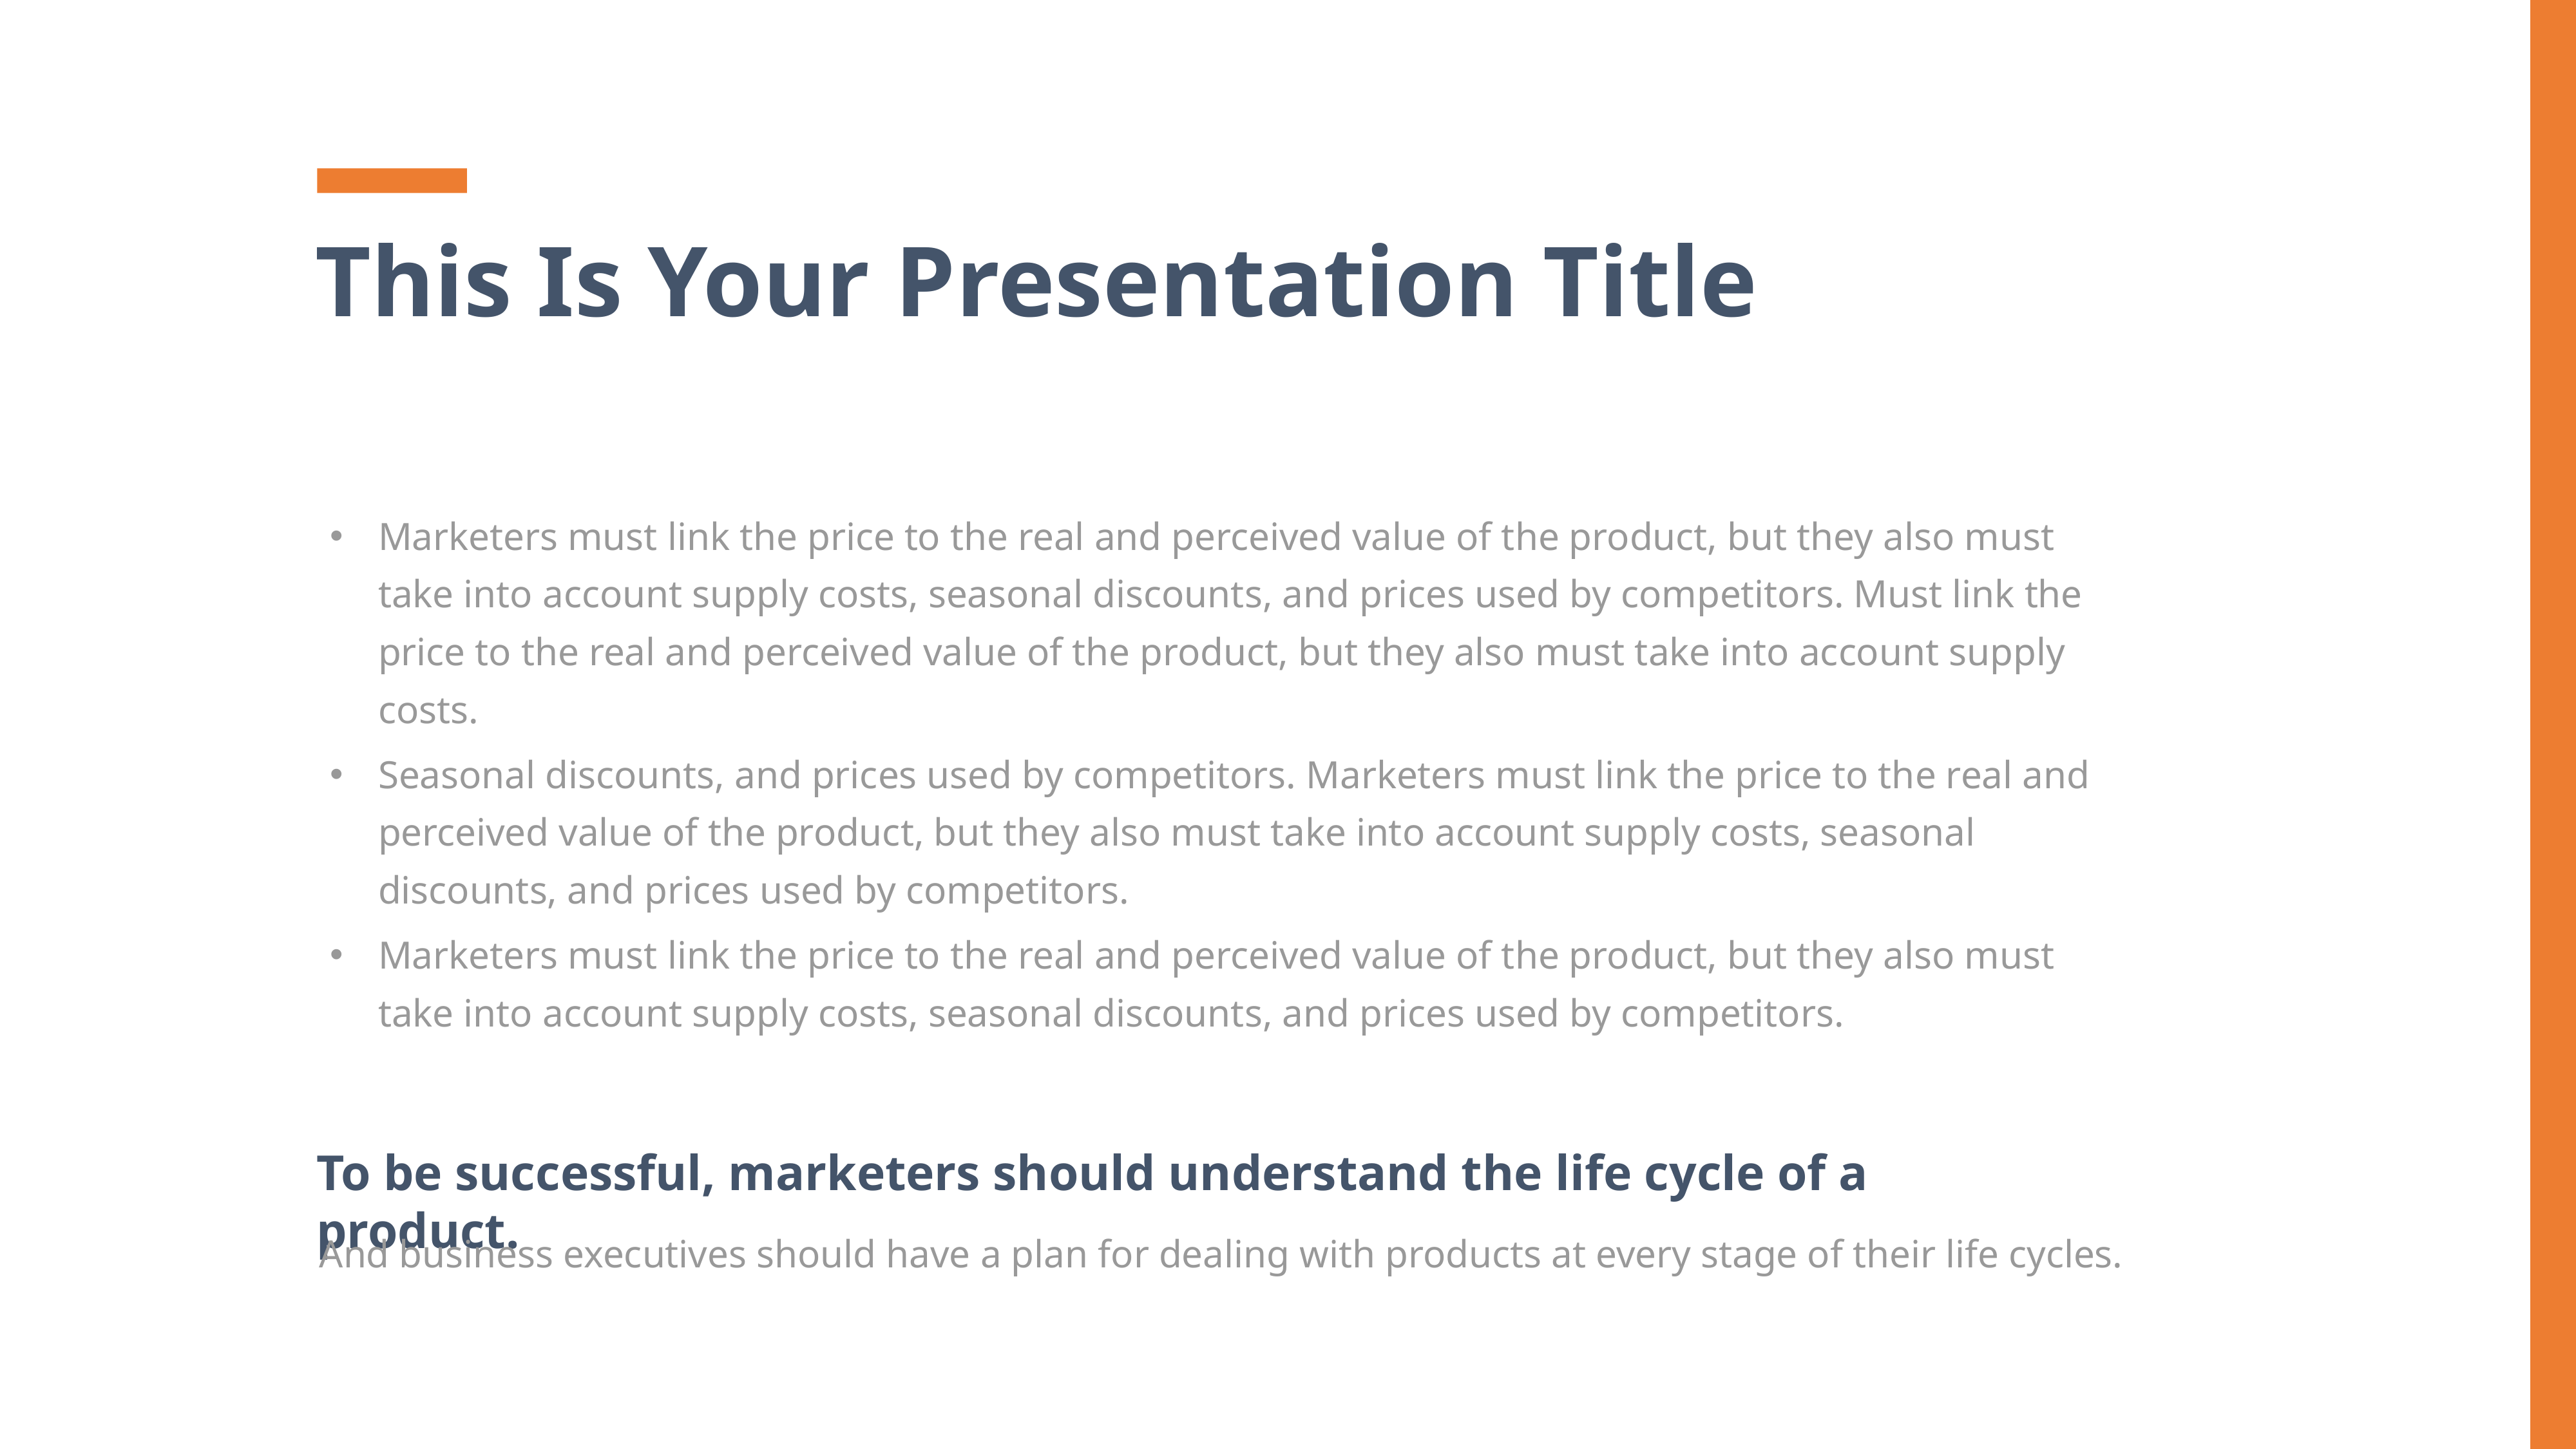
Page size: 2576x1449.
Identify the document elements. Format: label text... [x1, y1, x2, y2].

text_box This Is Your Presentation Title [305, 214, 1798, 341]
text_box [316, 167, 468, 194]
text_box [2530, 0, 2576, 1449]
text_box Marketers must link the price to the real and perceived value of the product, but they also must take into account supply costs, seasonal discounts, and prices used by competitors. Must link the price to the real and perceived value of the product, but they also must take into account supply costs. Seasonal discounts, and prices used by competitors. Marketers must link the price to the real and perceived value of the product, but they also must take into account supply costs, seasonal discounts, and prices used by competitors. Marketers must link the price to the real and perceived value of the product, but they also must take into account supply costs, seasonal discounts, and prices used by competitors. [307, 488, 2159, 1046]
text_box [307, 1137, 2159, 1281]
